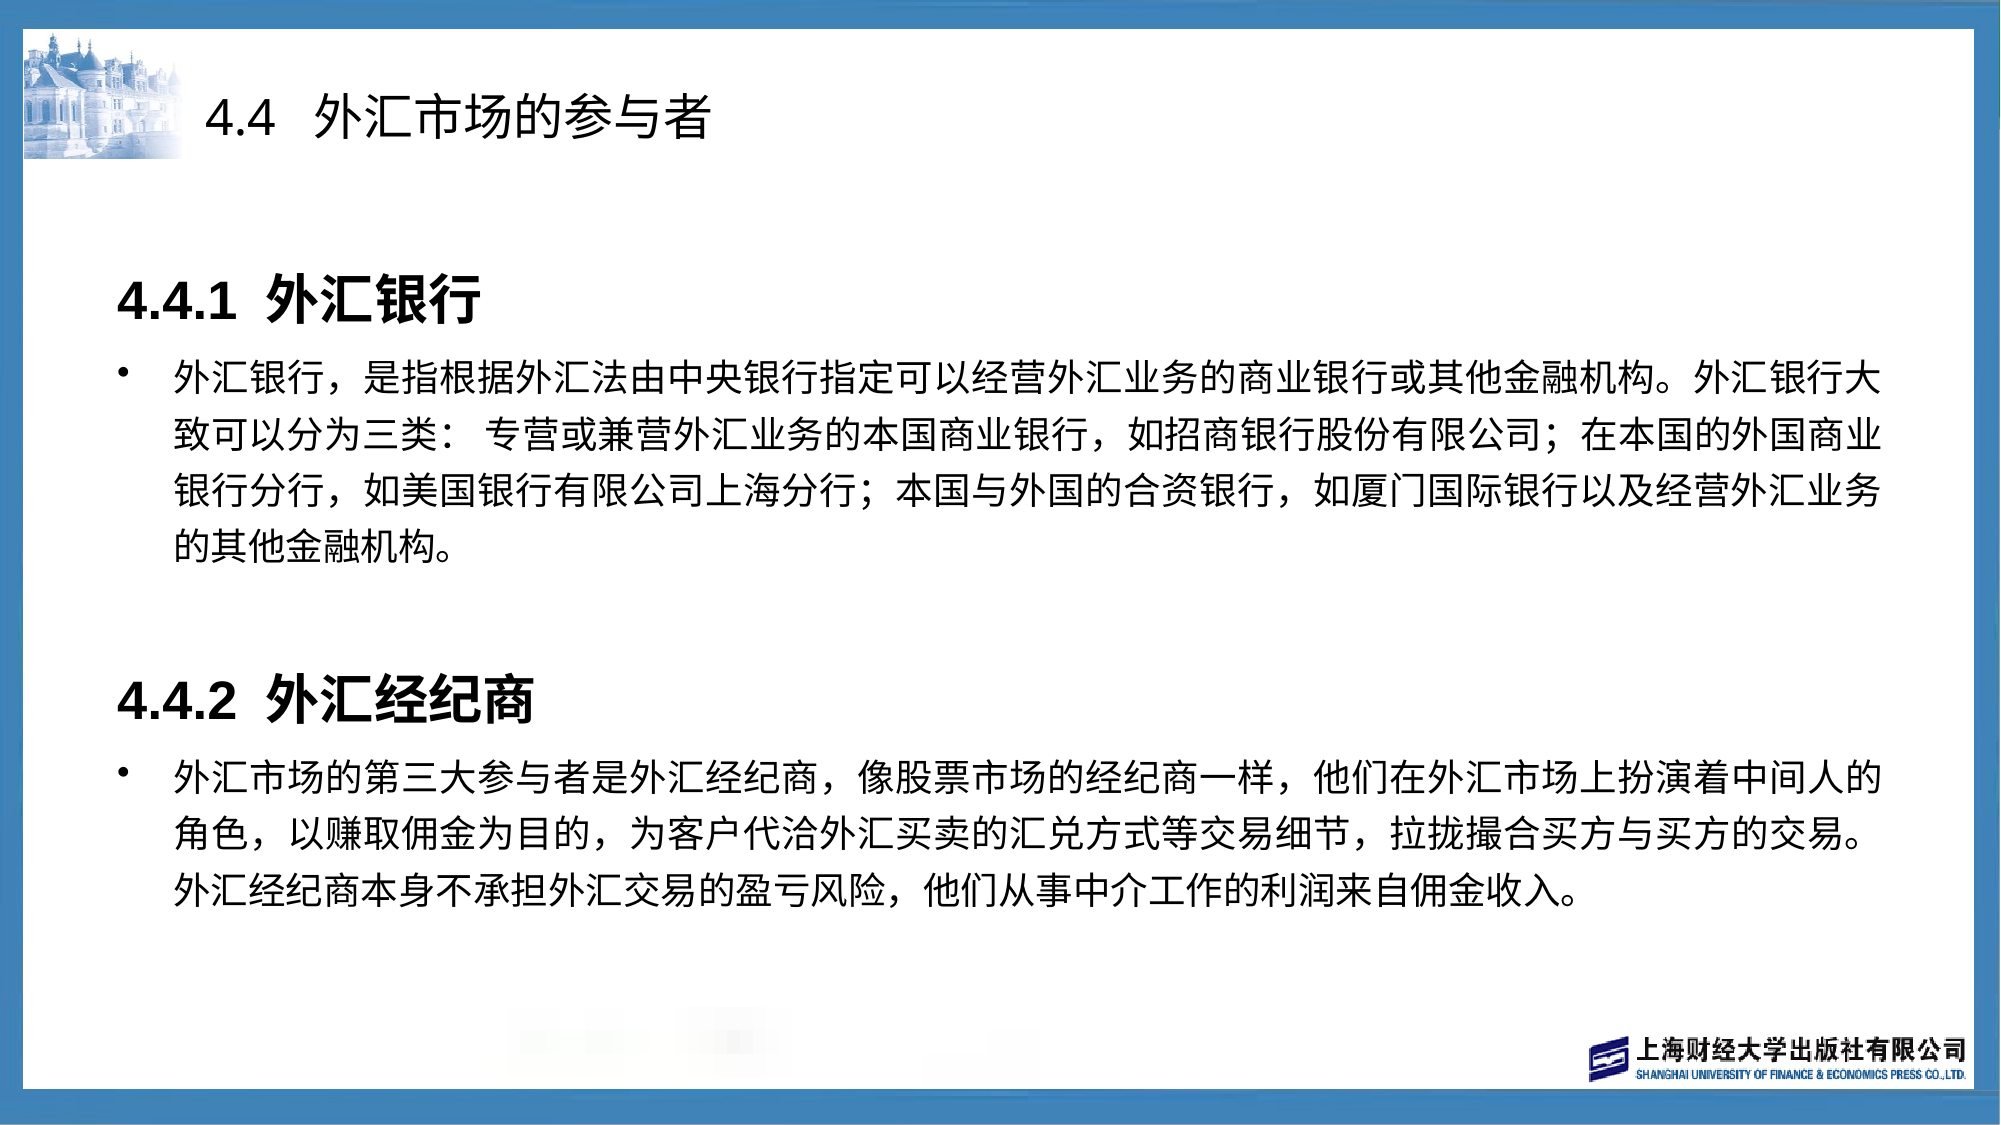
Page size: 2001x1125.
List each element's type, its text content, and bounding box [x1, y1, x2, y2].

title 4.4 外汇市场的参与者 [190, 64, 1547, 168]
list 4.4.1 外汇银行 外汇银行，是指根据外汇法由中央银行指定可以经营外汇业务的商业银行或其他金融机构。外汇银行大致可以分为三类： 专营或兼营外汇业务的本国商业银行，如招商银行股份有限公司；在本国的外国商业银行分行，如美国银行有限公司上海分行；本国与外国的合资银行，如厦门国际银行以及经营外汇业务的其他金融机构。 4.4.2 外汇经纪商 外汇市场的第三大参与者是外汇经纪商，像股票市场的经纪商一样，他们在外汇市场上扮演着中间人的角色，以赚取佣金为目的，为客户代洽外汇买卖的汇兑方式等交易细节，拉拢撮合买方与买方的交易。外汇经纪商本身不承担外汇交易的盈亏风险，他们从事中介工作的利润来自佣金收入。 [102, 241, 1898, 1065]
picture [0, 0, 2001, 1125]
